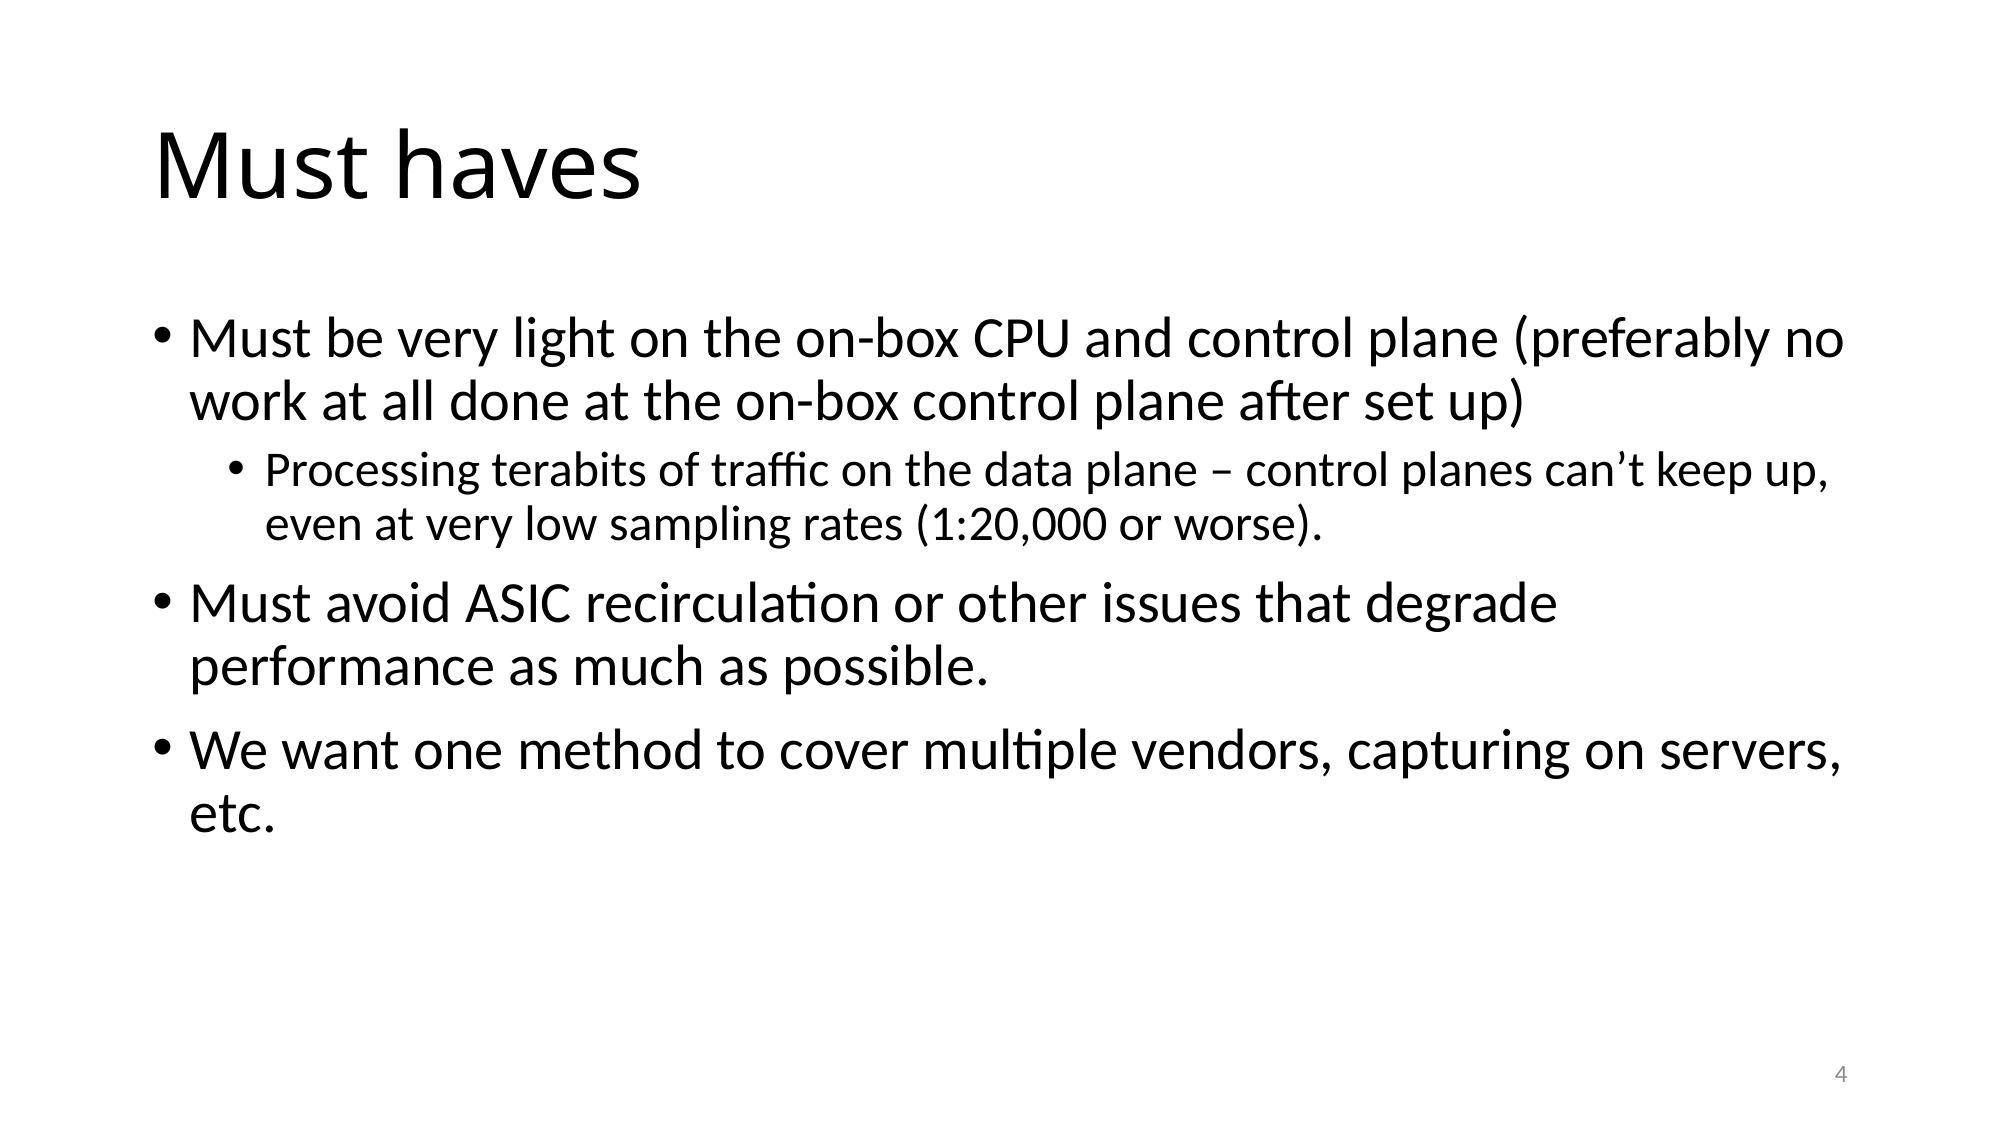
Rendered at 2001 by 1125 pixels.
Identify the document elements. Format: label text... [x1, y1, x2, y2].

slide_number 4 [1412, 1042, 1863, 1103]
title Must haves [137, 59, 1863, 278]
list Must be very light on the on-box CPU and control plane (preferably no work at all done at the on-box control plane after set up) Processing terabits of traffic on the data plane – control planes can’t keep up, even at very low sampling rates (1:20,000 or worse). Must avoid ASIC recirculation or other issues that degrade performance as much as possible. We want one method to cover multiple vendors, capturing on servers, etc. [137, 299, 1863, 1014]
